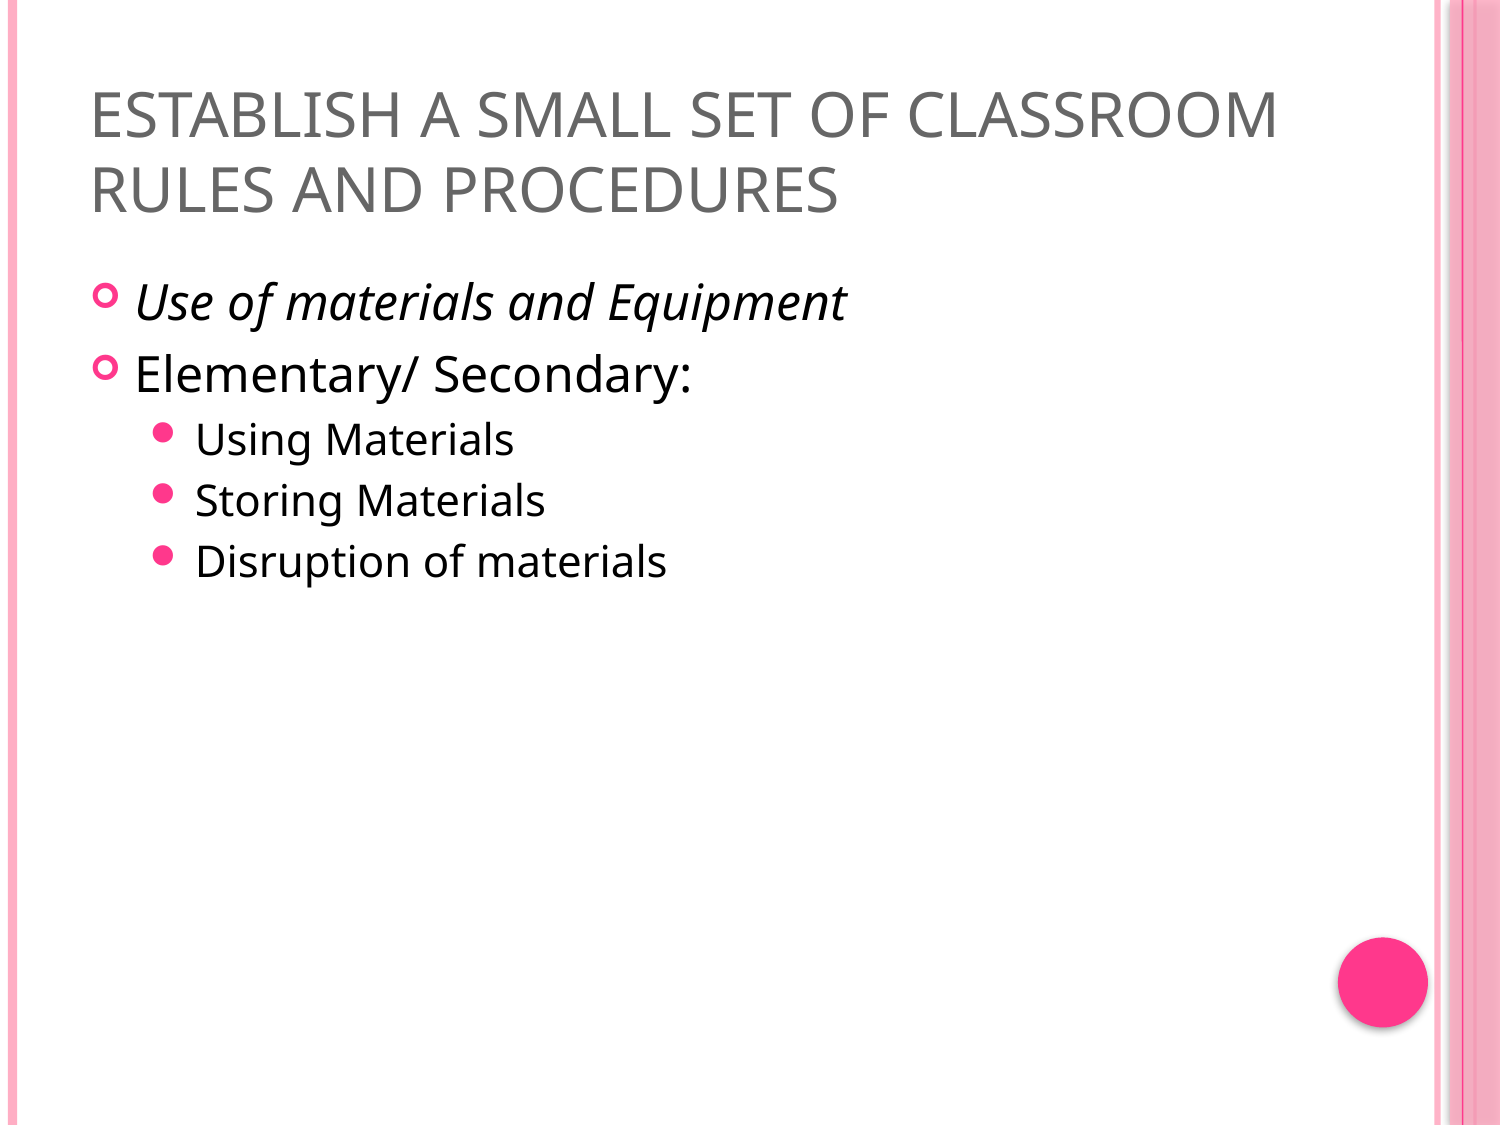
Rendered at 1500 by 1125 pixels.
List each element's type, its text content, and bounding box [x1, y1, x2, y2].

title Establish a small set of classroom rules and procedures [75, 45, 1300, 233]
list Use of materials and Equipment Elementary/ Secondary: Using Materials Storing Materials Disruption of materials [75, 262, 1300, 1062]
